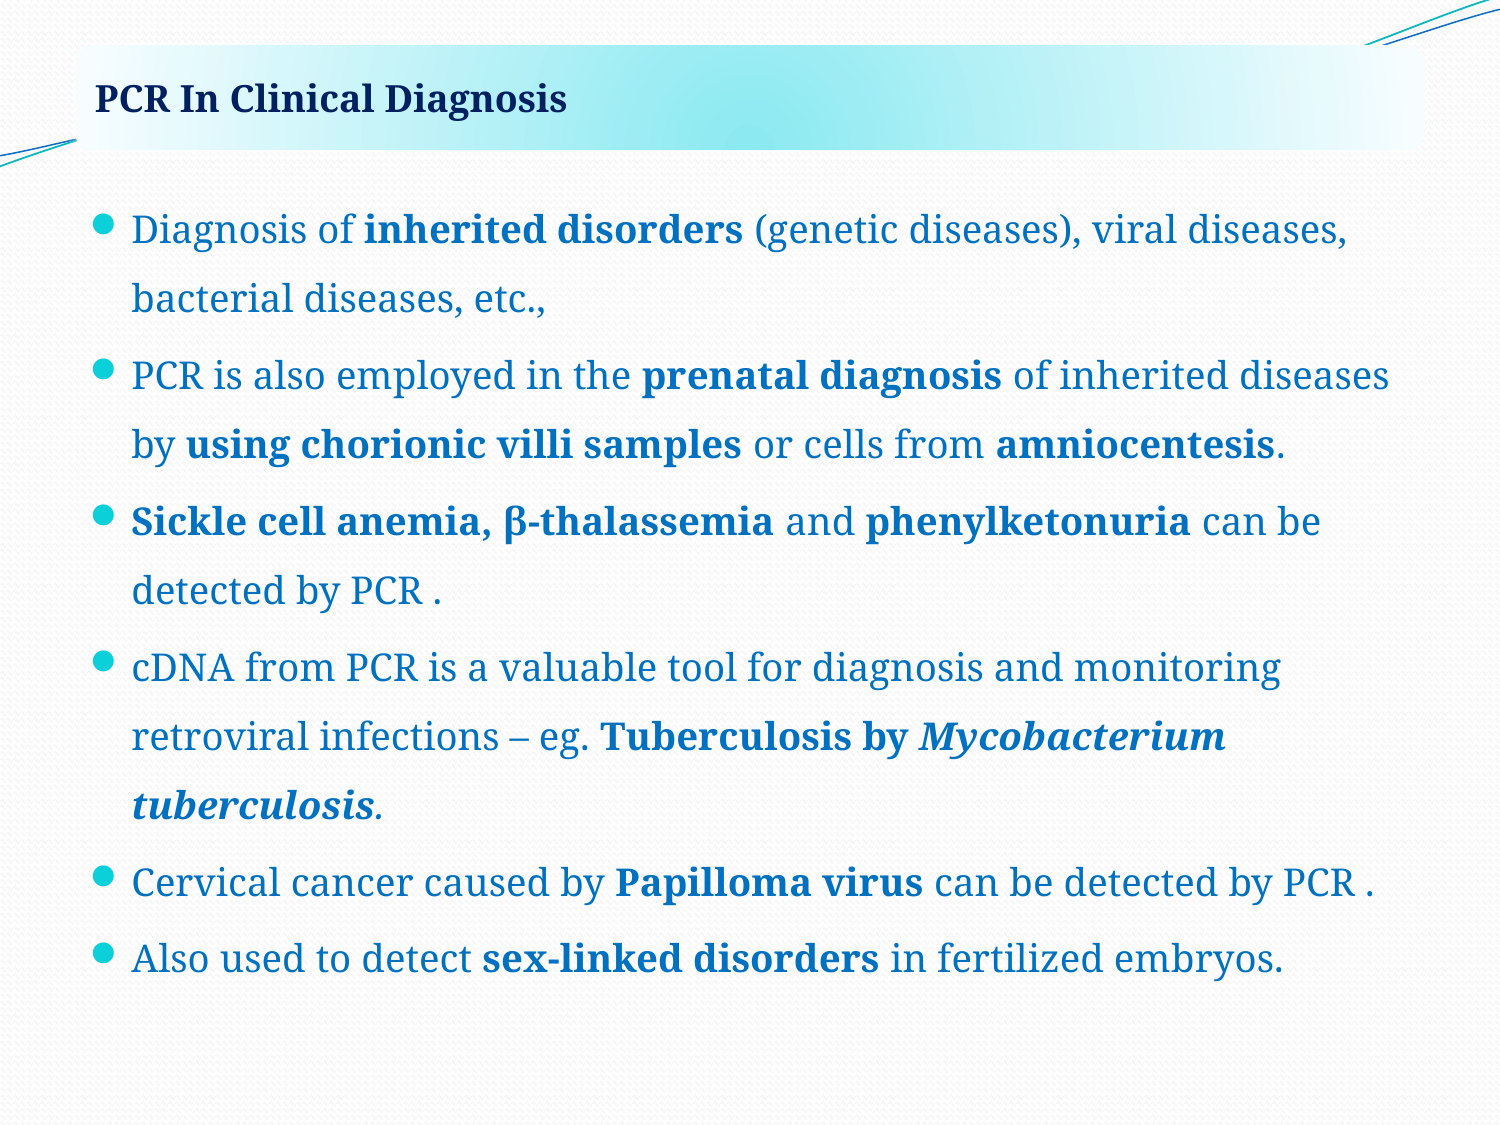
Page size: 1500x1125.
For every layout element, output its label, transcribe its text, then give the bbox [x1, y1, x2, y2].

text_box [74, 44, 1426, 151]
list Diagnosis of inherited disorders (genetic diseases), viral diseases, bacterial diseases, etc., PCR is also employed in the prenatal diagnosis of inherited diseases by using chorionic villi samples or cells from amniocentesis. Sickle cell anemia, β-thalassemia and phenylketonuria can be detected by PCR . cDNA from PCR is a valuable tool for diagnosis and monitoring retroviral infections – eg. Tuberculosis by Mycobacterium tuberculosis. Cervical cancer caused by Papilloma virus can be detected by PCR . Also used to detect sex-linked disorders in fertilized embryos. [75, 174, 1413, 1038]
